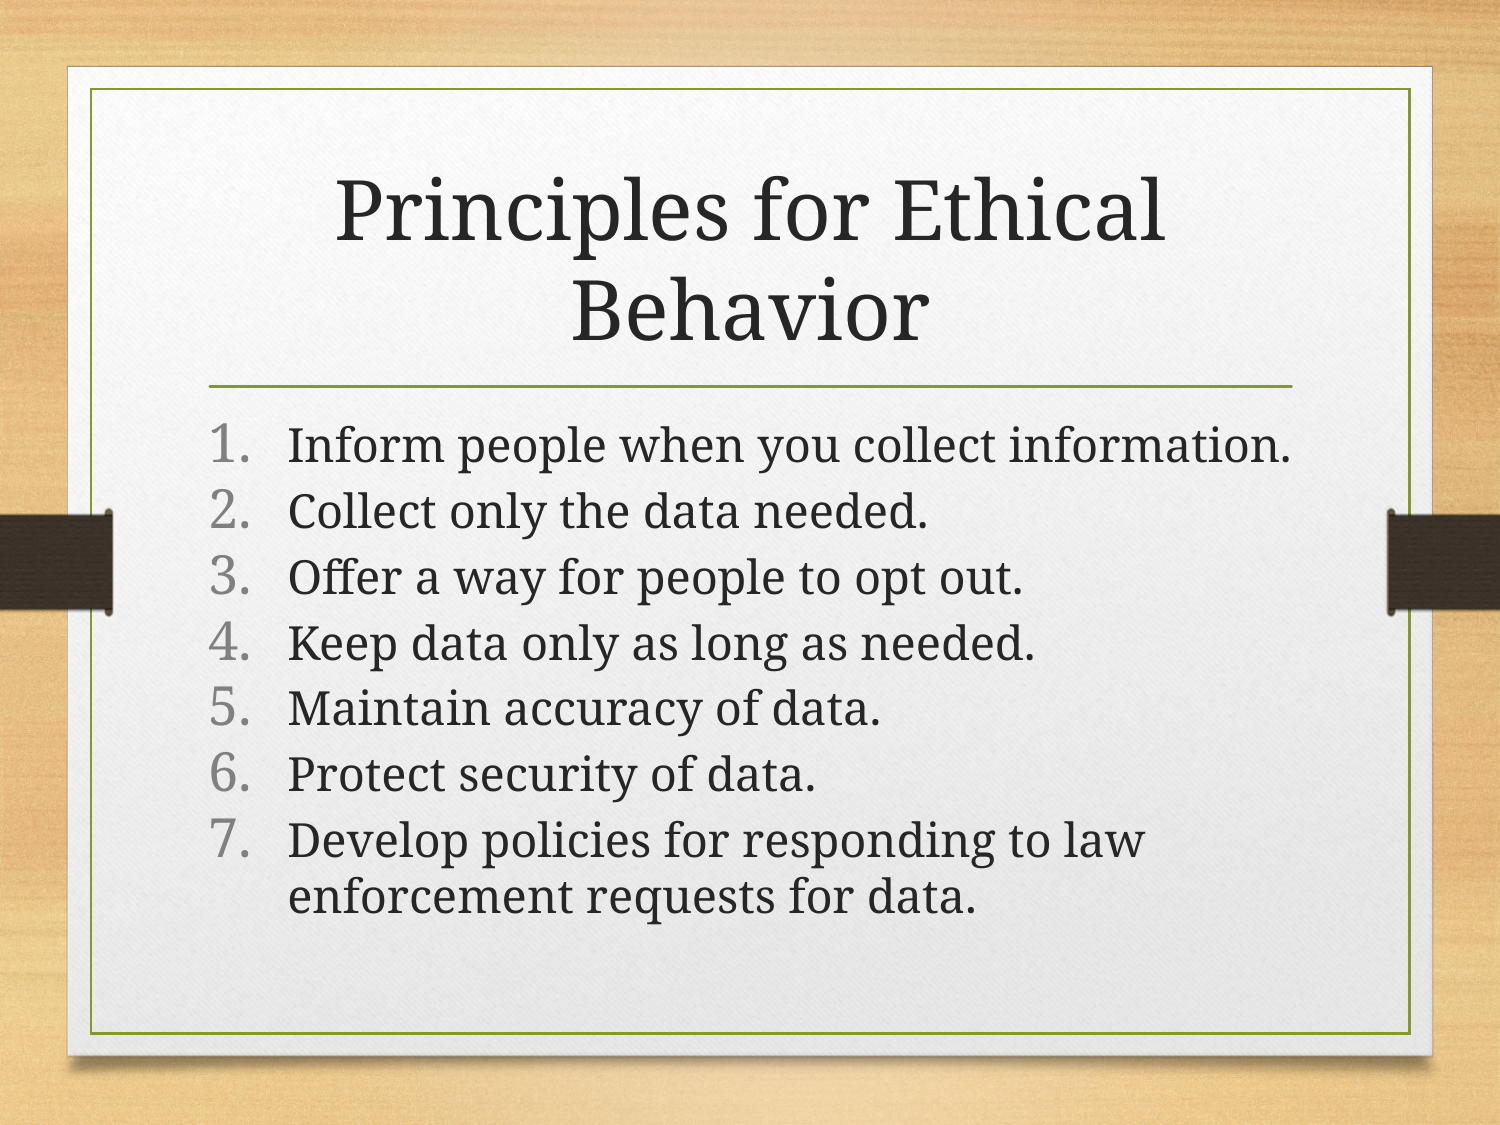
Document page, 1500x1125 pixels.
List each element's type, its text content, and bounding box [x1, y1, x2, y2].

picture [0, 0, 1500, 1125]
title Principles for Ethical Behavior [193, 150, 1309, 365]
list Inform people when you collect information. Collect only the data needed. Offer a way for people to opt out. Keep data only as long as needed. Maintain accuracy of data. Protect security of data. Develop policies for responding to law enforcement requests for data. [193, 408, 1309, 974]
